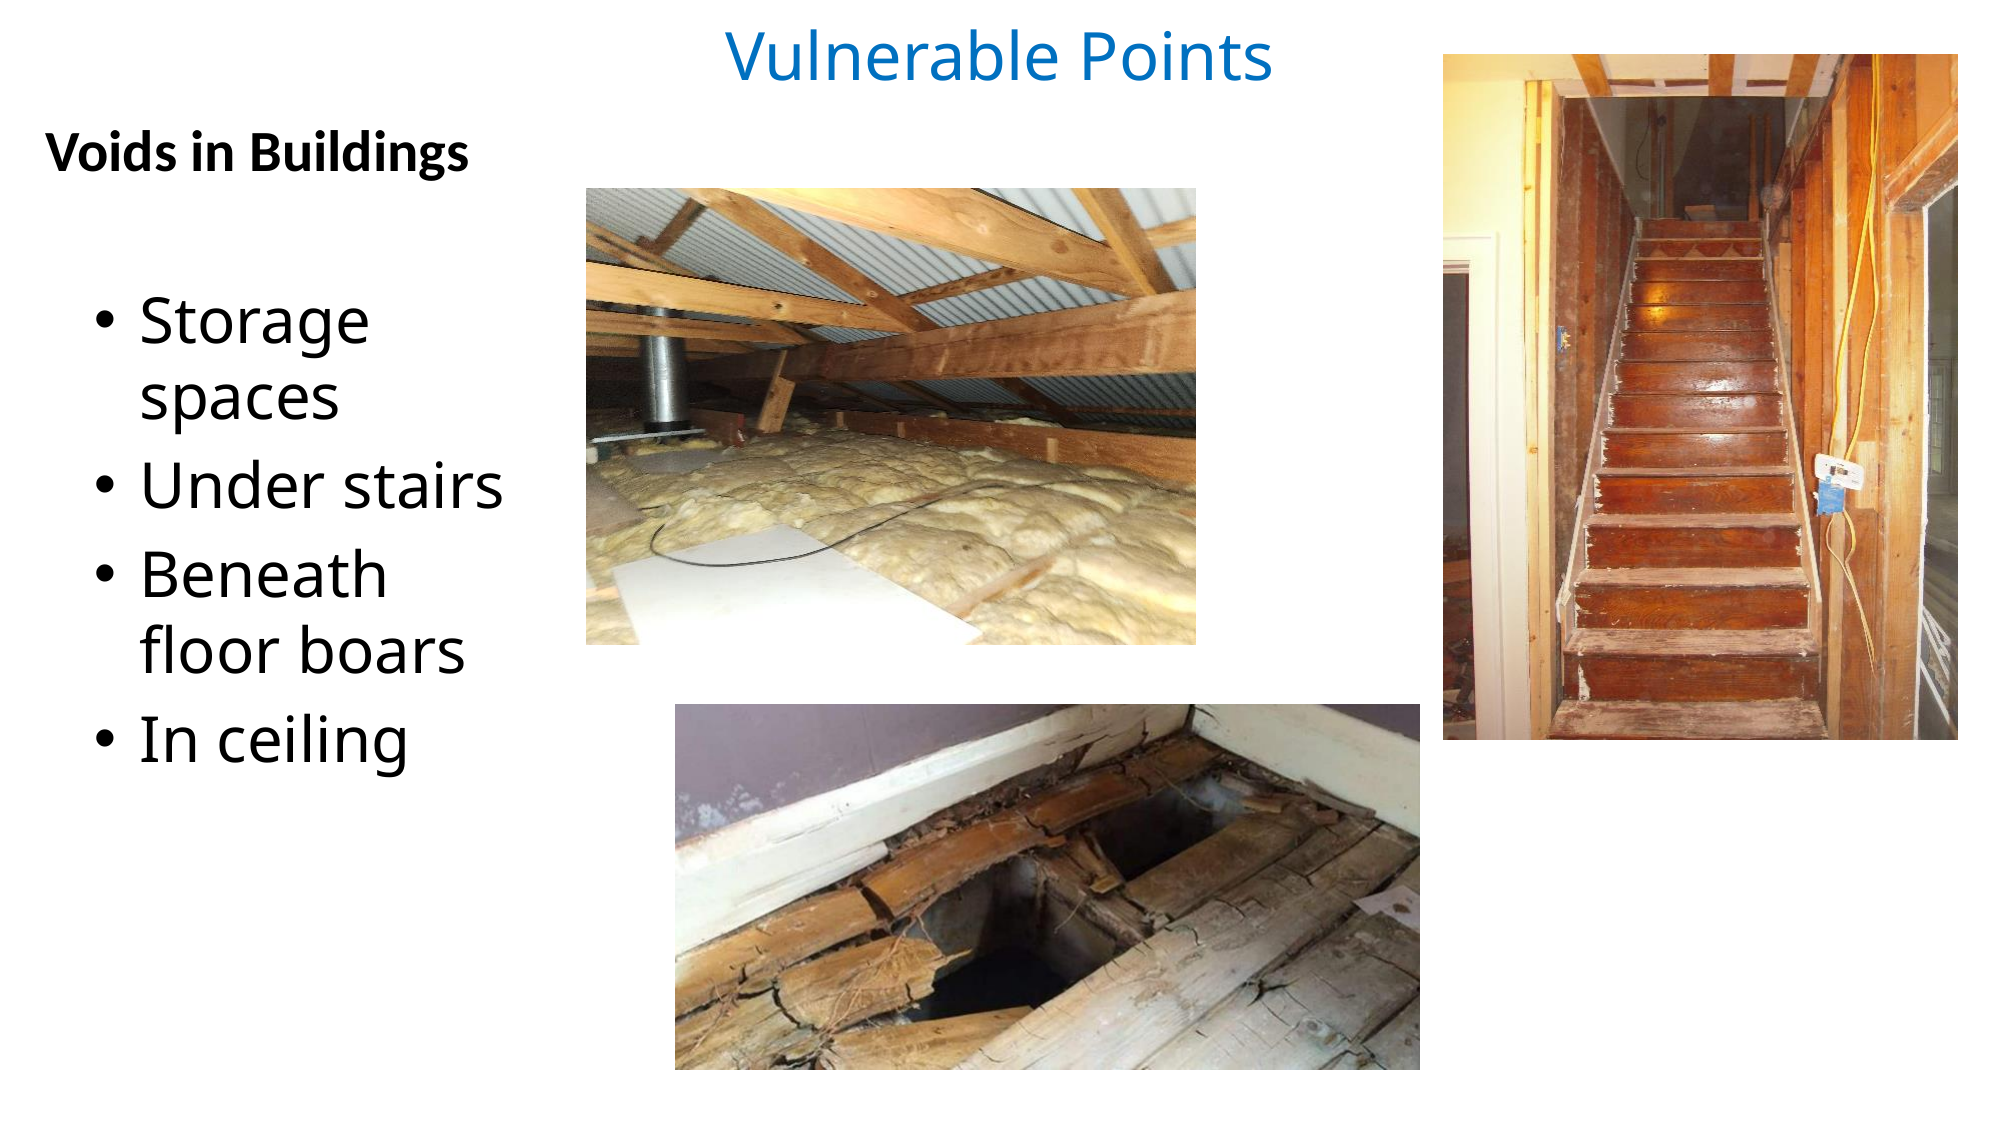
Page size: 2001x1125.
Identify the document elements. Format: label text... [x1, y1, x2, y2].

picture [675, 704, 1420, 1071]
text_box Voids in Buildings [30, 105, 551, 191]
picture [1443, 53, 1959, 740]
picture [586, 187, 1196, 646]
list Storage spaces Under stairs Beneath floor boars In ceiling [78, 272, 551, 794]
title Vulnerable Points [299, 2, 1701, 106]
